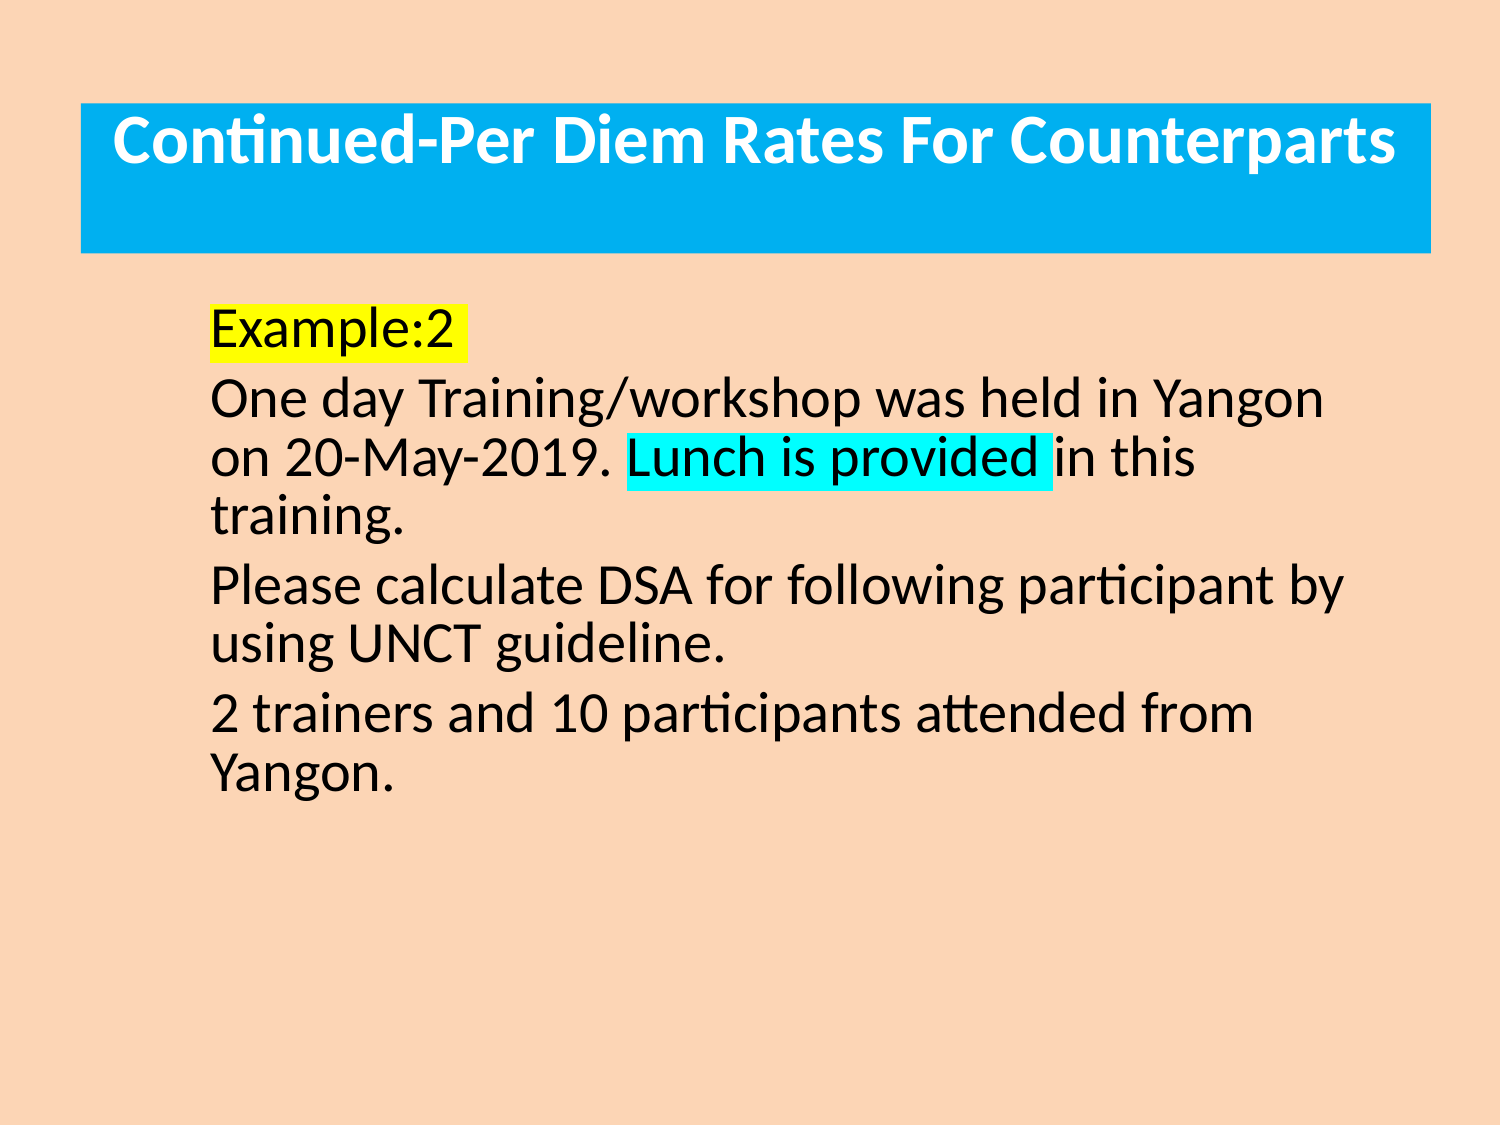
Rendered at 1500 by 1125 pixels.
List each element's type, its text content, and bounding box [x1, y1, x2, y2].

text_box Continued-Per Diem Rates For Counterparts [80, 103, 1431, 254]
text_box Example:2 One day Training/workshop was held in Yangon on 20-May-2019. Lunch is provided in this training. Please calculate DSA for following participant by using UNCT guideline. 2 trainers and 10 participants attended from Yangon. [120, 296, 1394, 900]
